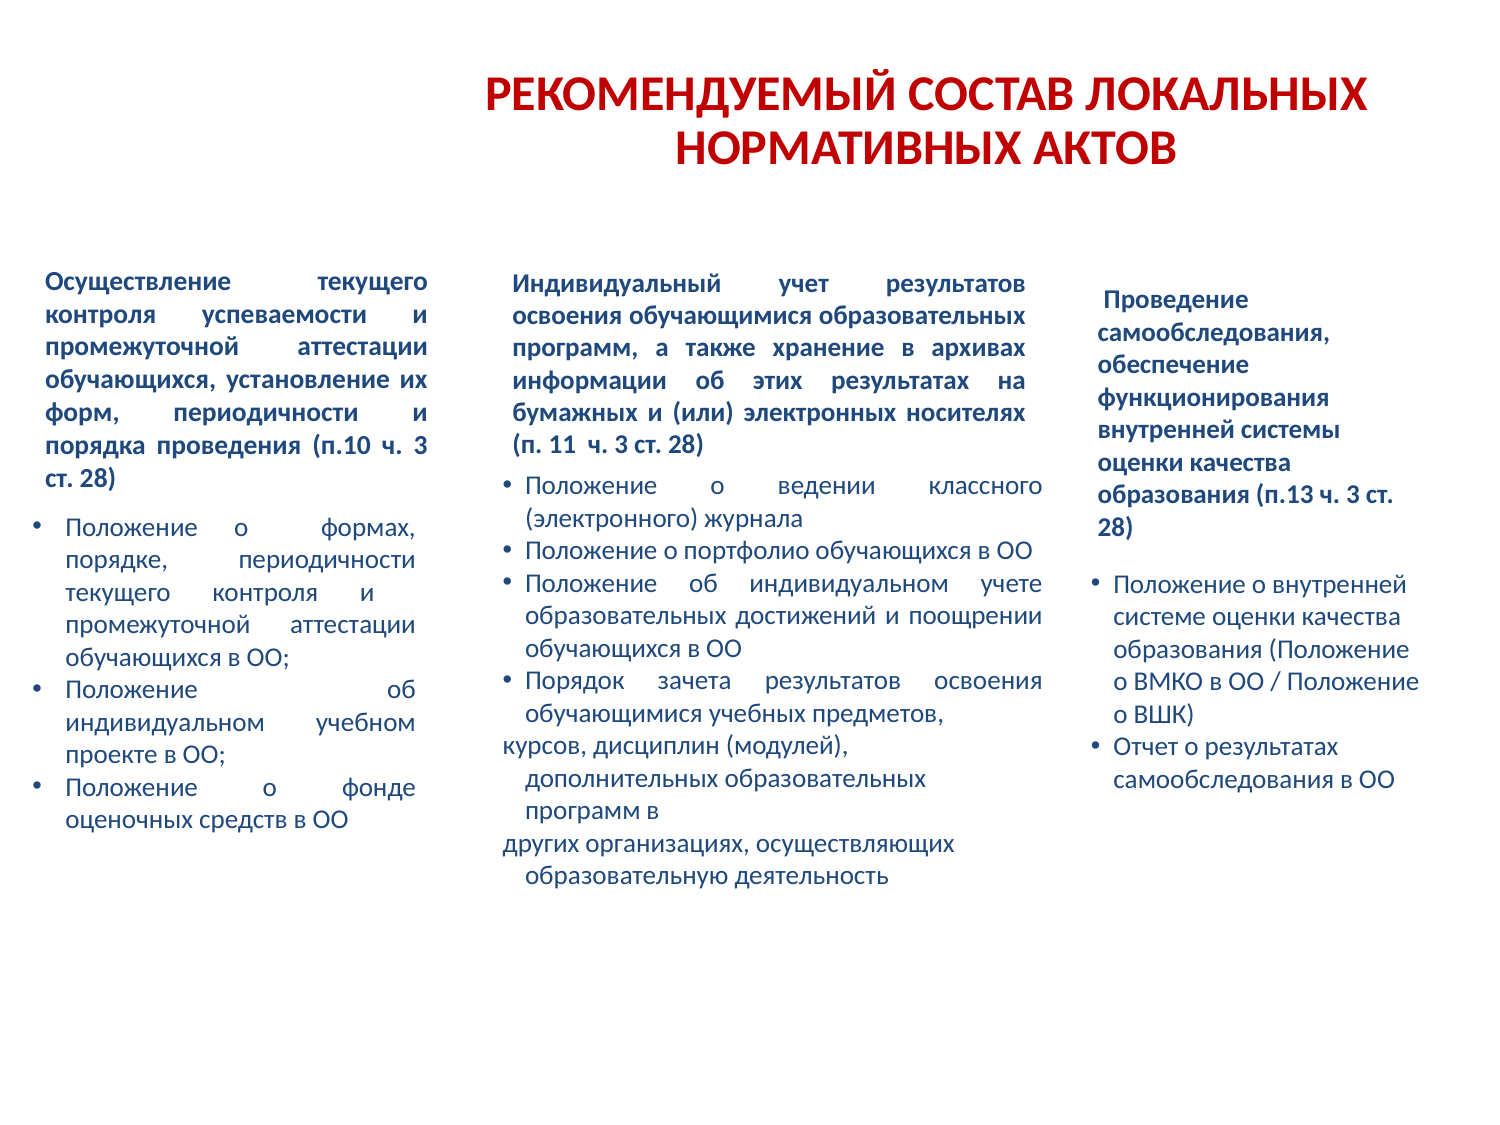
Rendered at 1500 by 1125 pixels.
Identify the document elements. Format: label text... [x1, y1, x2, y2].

text_box Положение о ведении классного (электронного) журнала Положение о портфолио обучающихся в ОО Положение об индивидуальном учете образовательных достижений и поощрении обучающихся в ОО Порядок зачета результатов освоения обучающимися учебных предметов, курсов, дисциплин (модулей), дополнительных образовательных программ в других организациях, осуществляющих образовательную деятельность [487, 460, 1058, 898]
text_box Положение о формах, порядке, периодичности текущего контроля и промежуточной аттестации обучающихся в ОО; Положение об индивидуальном учебном проекте в ОО; Положение о фонде оценочных средств в ОО [17, 501, 431, 874]
text_box РЕКОМЕНДУЕМЫЙ СОСТАВ ЛОКАЛЬНЫХ НОРМАТИВНЫХ АКТОВ [397, 60, 1456, 183]
text_box Проведение самообследования, обеспечение функционирования внутренней системы оценки качества образования (п.13 ч. 3 ст. 28) [1082, 274, 1445, 549]
list Индивидуальный учет результатов освоения обучающимися образовательных программ, а также хранение в архивах информации об этих результатах на бумажных и (или) электронных носителях (п. 11 ч. 3 ст. 28) [497, 254, 1041, 467]
list Осуществление текущего контроля успеваемости и промежуточной аттестации обучающихся, установление их форм, периодичности и порядка проведения (п.10 ч. 3 ст. 28) [30, 253, 443, 501]
text_box Положение о внутренней системе оценки качества образования (Положение о ВМКО в ОО / Положение о ВШК) Отчет о результатах самообследования в ОО [1076, 558, 1438, 801]
